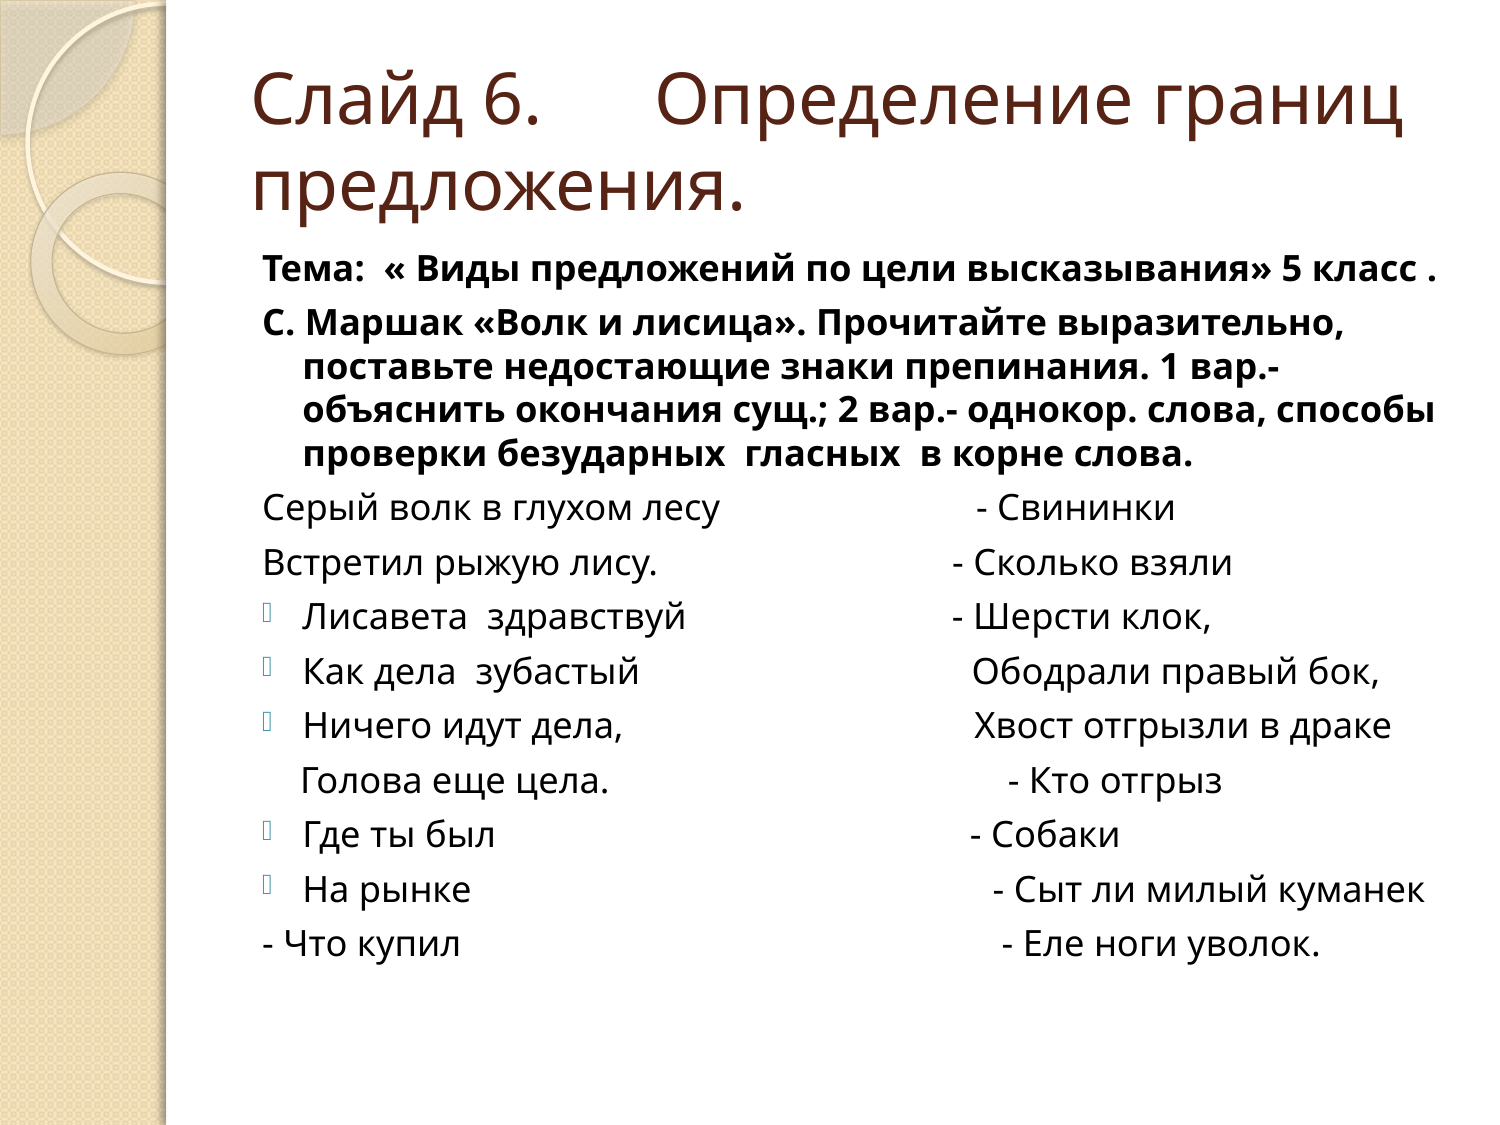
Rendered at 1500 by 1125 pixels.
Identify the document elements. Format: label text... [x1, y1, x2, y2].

title Слайд 6. Определение границ предложения. [235, 45, 1466, 233]
list Тема: « Виды предложений по цели высказывания» 5 класс . С. Маршак «Волк и лисица». Прочитайте выразительно, поставьте недостающие знаки препинания. 1 вар.- объяснить окончания сущ.; 2 вар.- однокор. слова, способы проверки безударных гласных в корне слова. Серый волк в глухом лесу - Свининки Встретил рыжую лису. - Сколько взяли Лисавета здравствуй - Шерсти клок, Как дела зубастый Ободрали правый бок, Ничего идут дела, Хвост отгрызли в драке Голова еще цела. - Кто отгрыз Где ты был - Собаки На рынке - Сыт ли милый куманек - Что купил - Еле ноги уволок. [235, 237, 1466, 1025]
